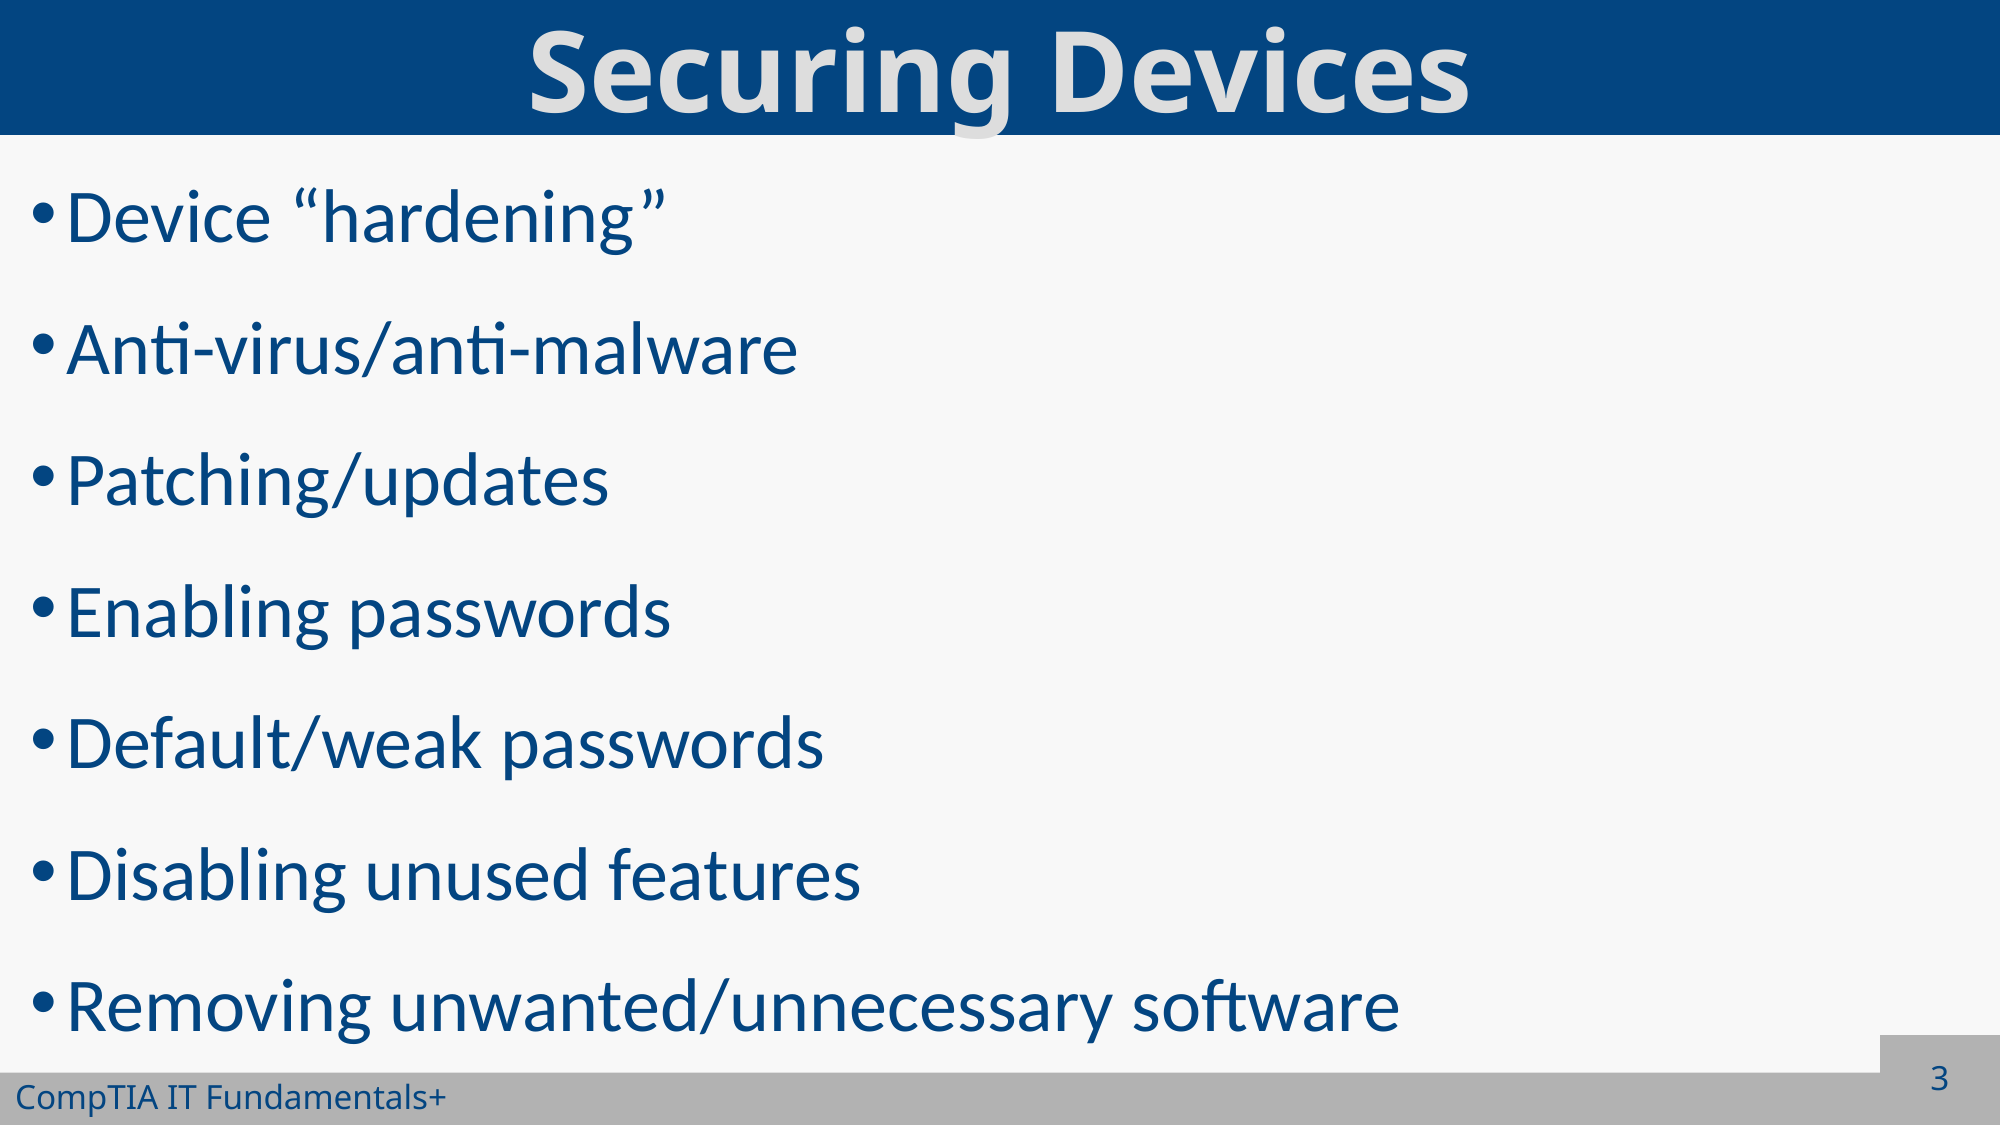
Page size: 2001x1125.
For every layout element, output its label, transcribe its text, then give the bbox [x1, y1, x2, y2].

list Device “hardening” Anti-virus/anti-malware Patching/updates Enabling passwords Default/weak passwords Disabling unused features Removing unwanted/unnecessary software [15, 149, 1980, 1065]
footer CompTIA IT Fundamentals+ [0, 1072, 1880, 1125]
slide_number 3 [1880, 1035, 2000, 1125]
title Securing Devices [0, 0, 2000, 135]
